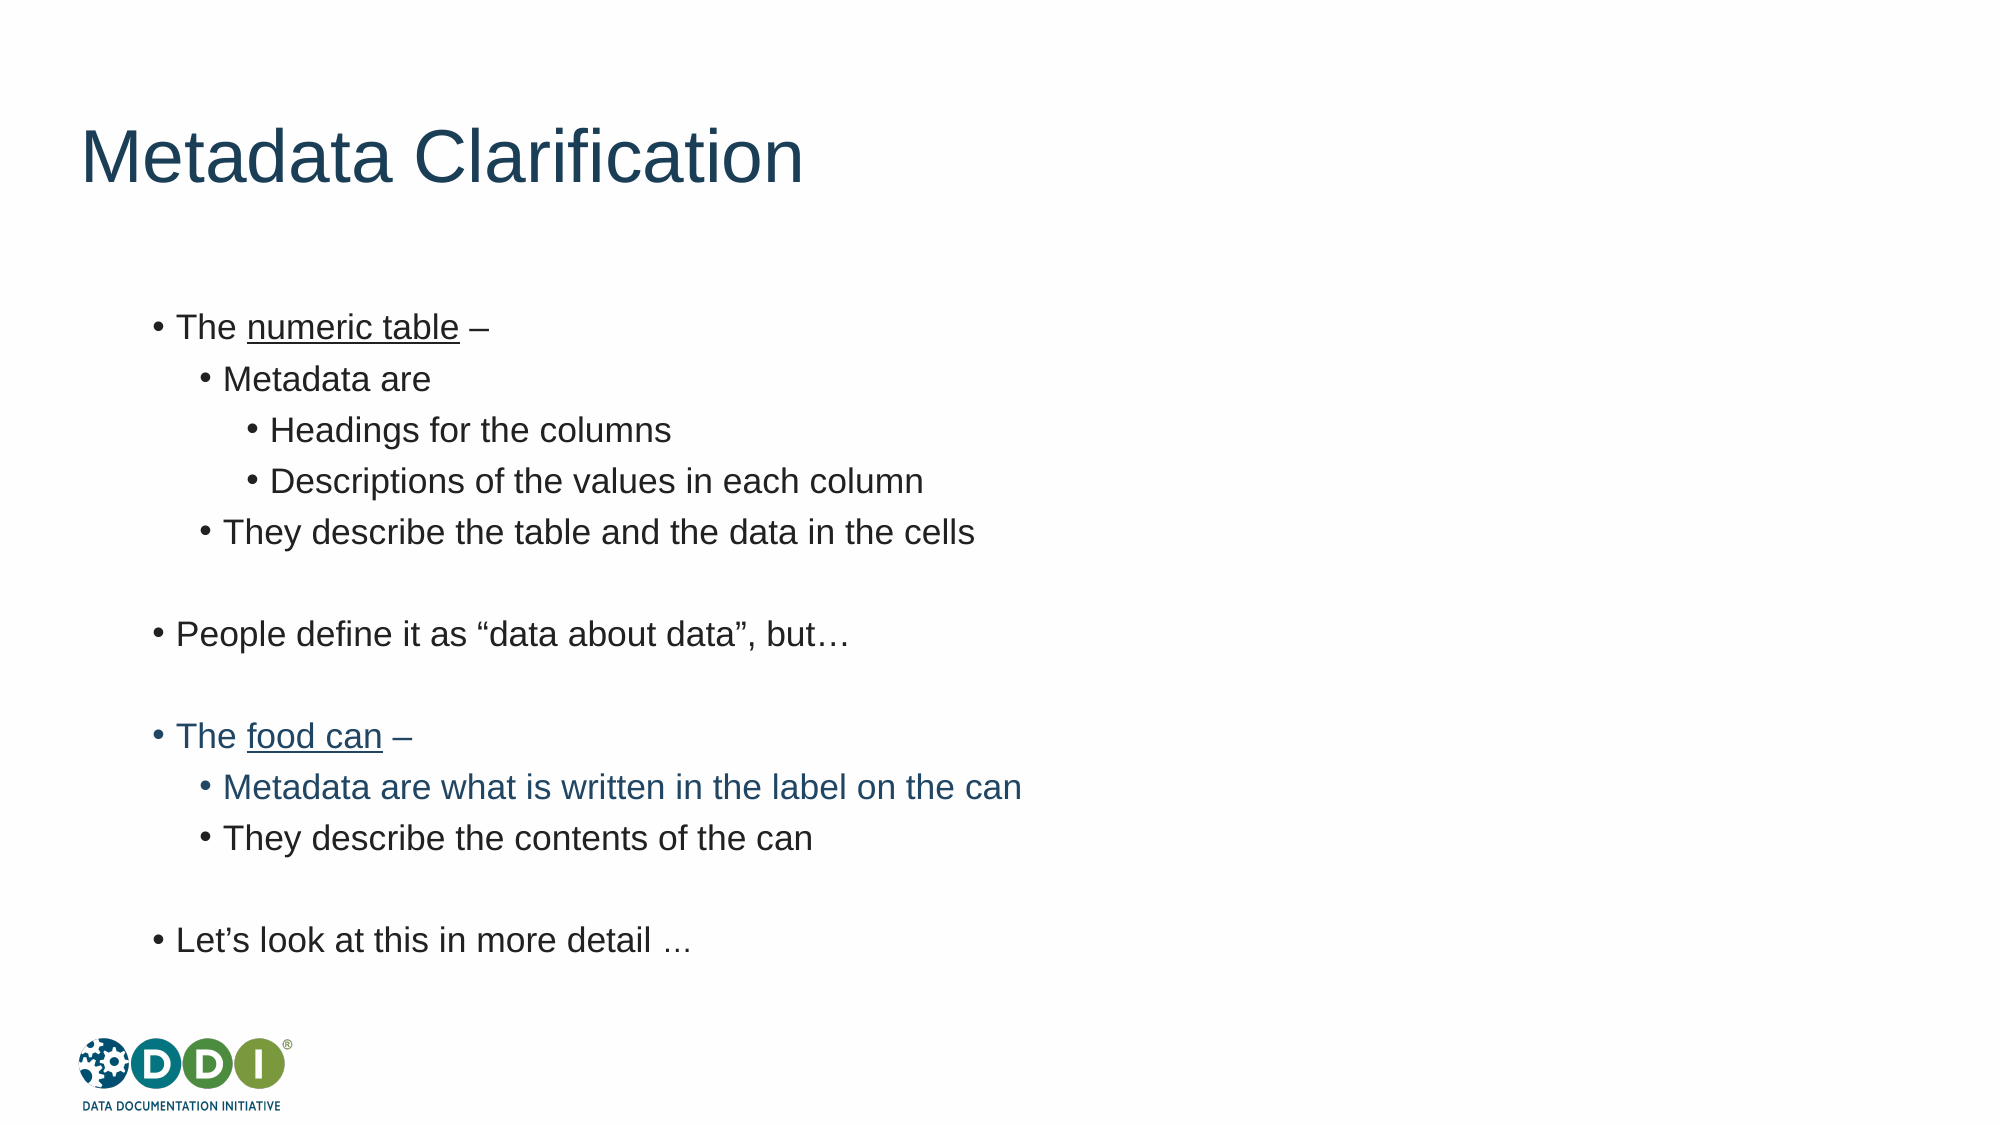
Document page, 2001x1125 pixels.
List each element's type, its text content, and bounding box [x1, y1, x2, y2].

picture [65, 1032, 305, 1115]
title Metadata Clarification [65, 59, 1916, 247]
text_box The numeric table – Metadata are Headings for the columns Descriptions of the values in each column They describe the table and the data in the cells People define it as “data about data”, but… The food can – Metadata are what is written in the label on the can They describe the contents of the can Let’s look at this in more detail … [137, 245, 1766, 972]
